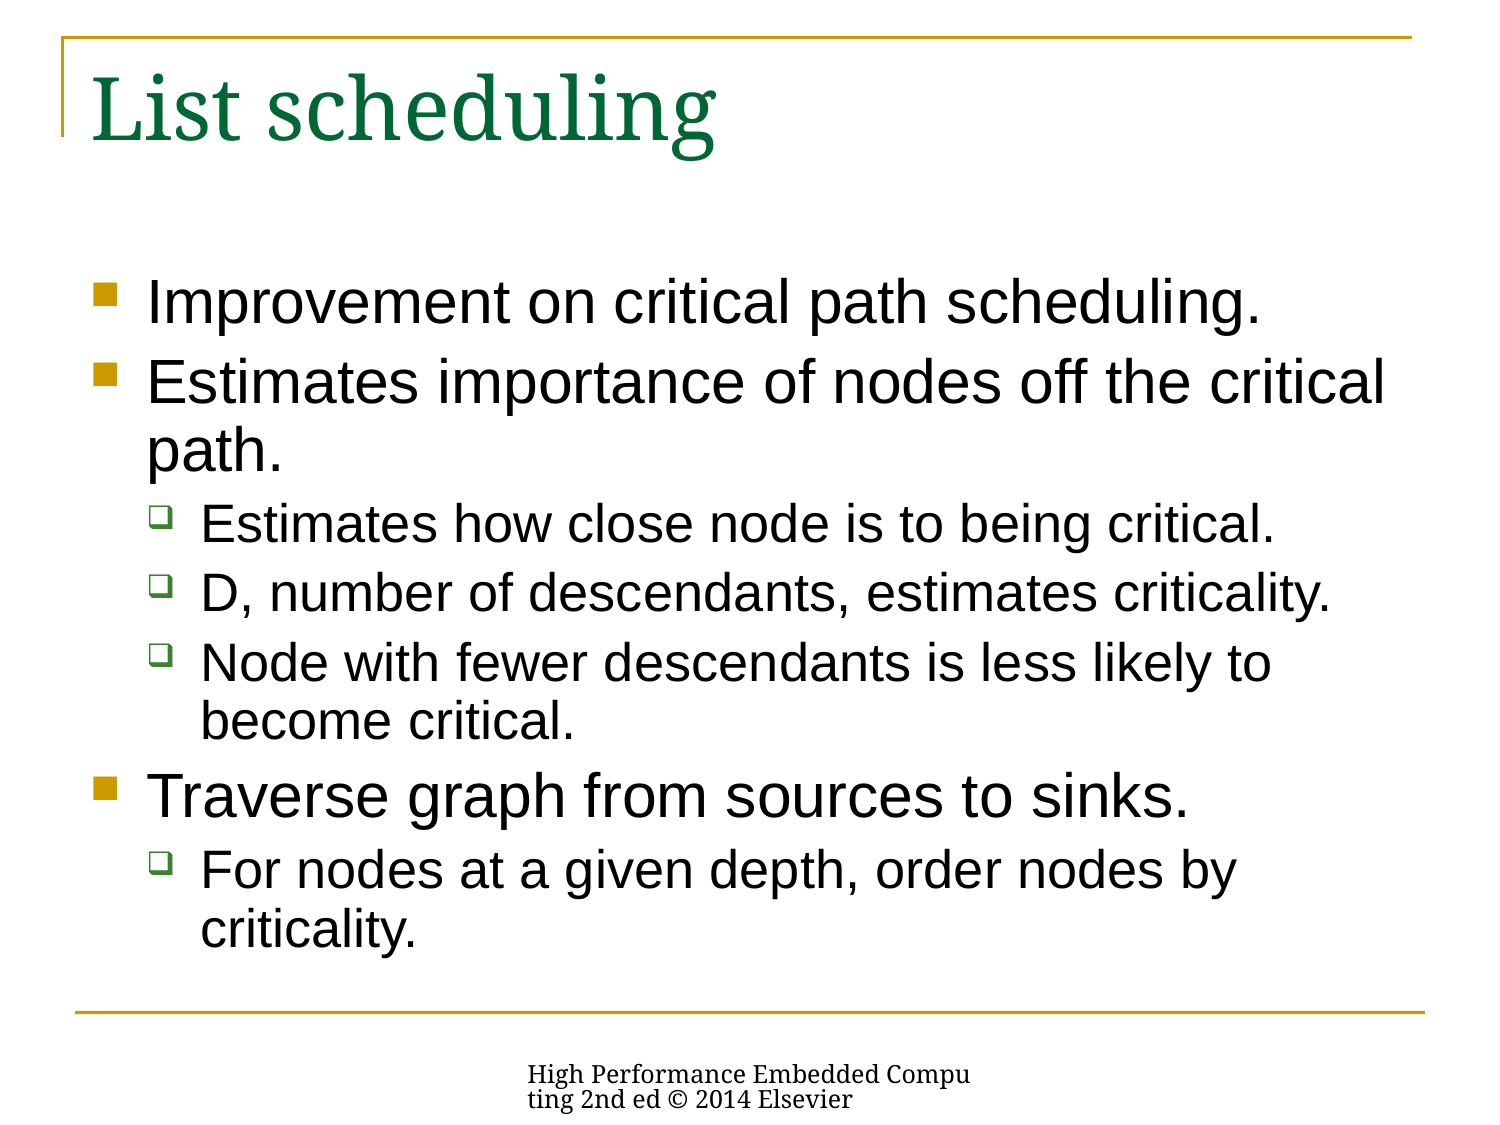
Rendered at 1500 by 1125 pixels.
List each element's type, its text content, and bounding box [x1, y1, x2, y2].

title List scheduling [75, 45, 1425, 233]
list Improvement on critical path scheduling. Estimates importance of nodes off the critical path. Estimates how close node is to being critical. D, number of descendants, estimates criticality. Node with fewer descendants is less likely to become critical. Traverse graph from sources to sinks. For nodes at a given depth, order nodes by criticality. [75, 262, 1425, 1006]
footer High Performance Embedded Computing 2nd ed © 2014 Elsevier [512, 1025, 988, 1100]
